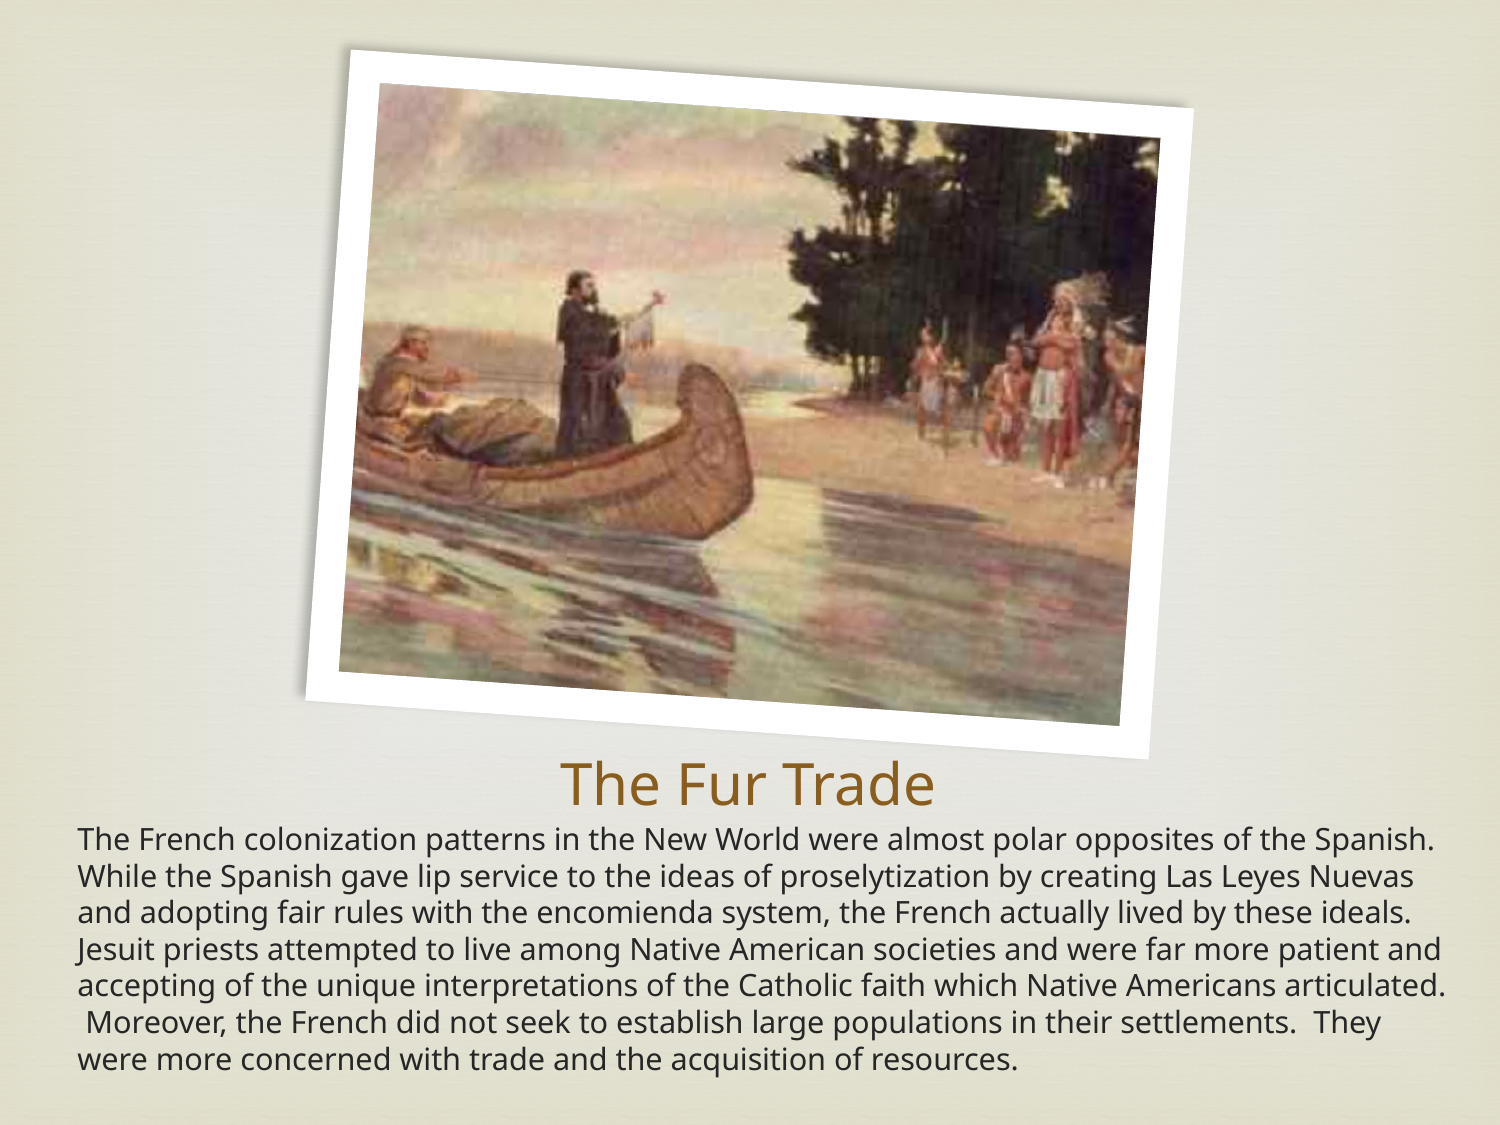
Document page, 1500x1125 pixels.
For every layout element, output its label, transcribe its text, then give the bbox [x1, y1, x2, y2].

picture [339, 84, 1160, 726]
list The French colonization patterns in the New World were almost polar opposites of the Spanish. While the Spanish gave lip service to the ideas of proselytization by creating Las Leyes Nuevas and adopting fair rules with the encomienda system, the French actually lived by these ideals. Jesuit priests attempted to live among Native American societies and were far more patient and accepting of the unique interpretations of the Catholic faith which Native Americans articulated. Moreover, the French did not seek to establish large populations in their settlements. They were more concerned with trade and the acquisition of resources. [62, 812, 1463, 1088]
title The Fur Trade [111, 737, 1386, 812]
